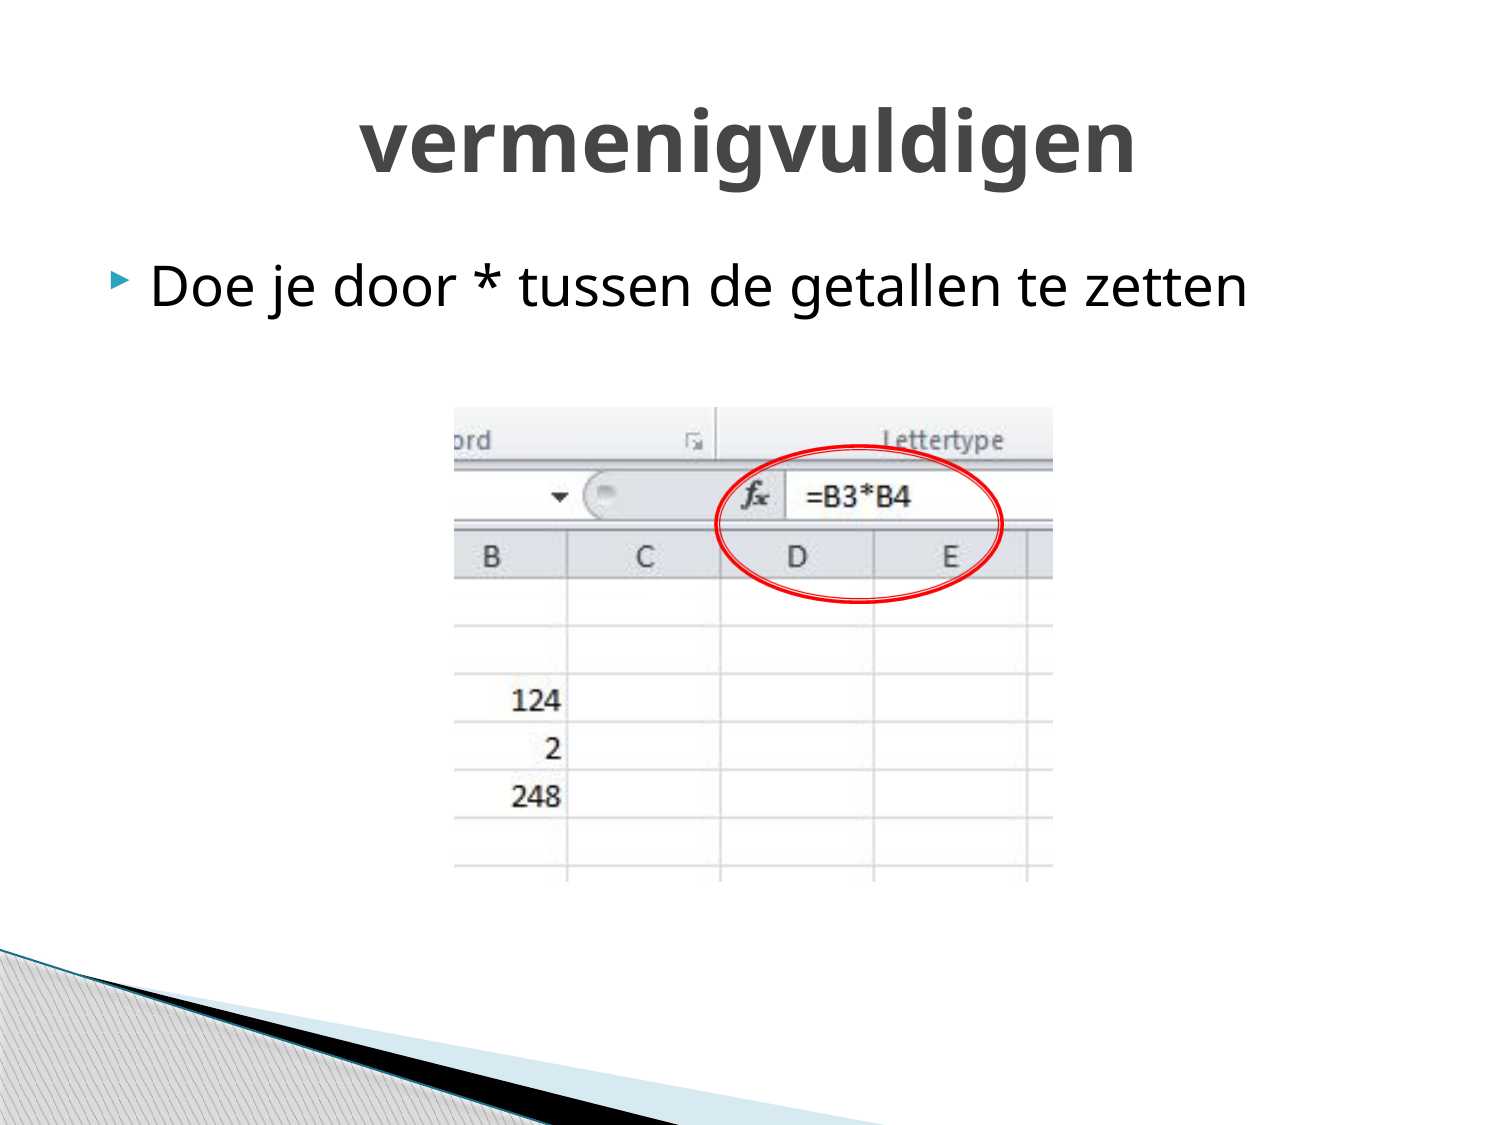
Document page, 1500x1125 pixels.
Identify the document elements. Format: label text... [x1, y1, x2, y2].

title vermenigvuldigen [75, 45, 1425, 233]
picture [454, 407, 1053, 882]
list Doe je door * tussen de getallen te zetten [75, 243, 1425, 986]
